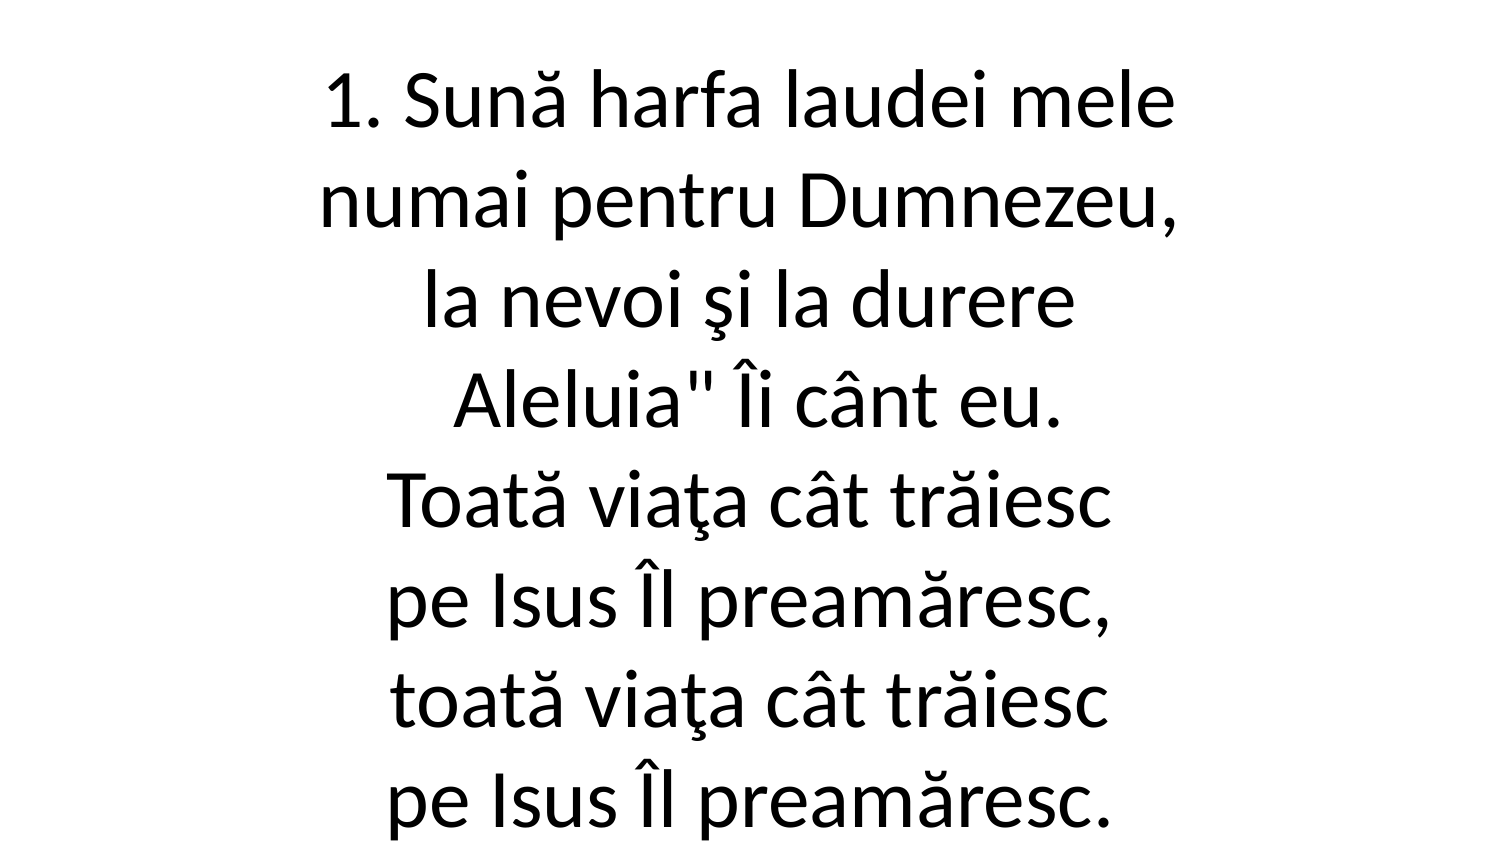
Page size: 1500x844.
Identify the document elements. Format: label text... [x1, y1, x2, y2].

text_box 1. Sună harfa laudei mele numai pentru Dumnezeu, la nevoi şi la durere Aleluia" Îi cânt eu. Toată viaţa cât trăiesc pe Isus Îl preamăresc, toată viaţa cât trăiesc pe Isus Îl preamăresc. [303, 0, 1196, 844]
